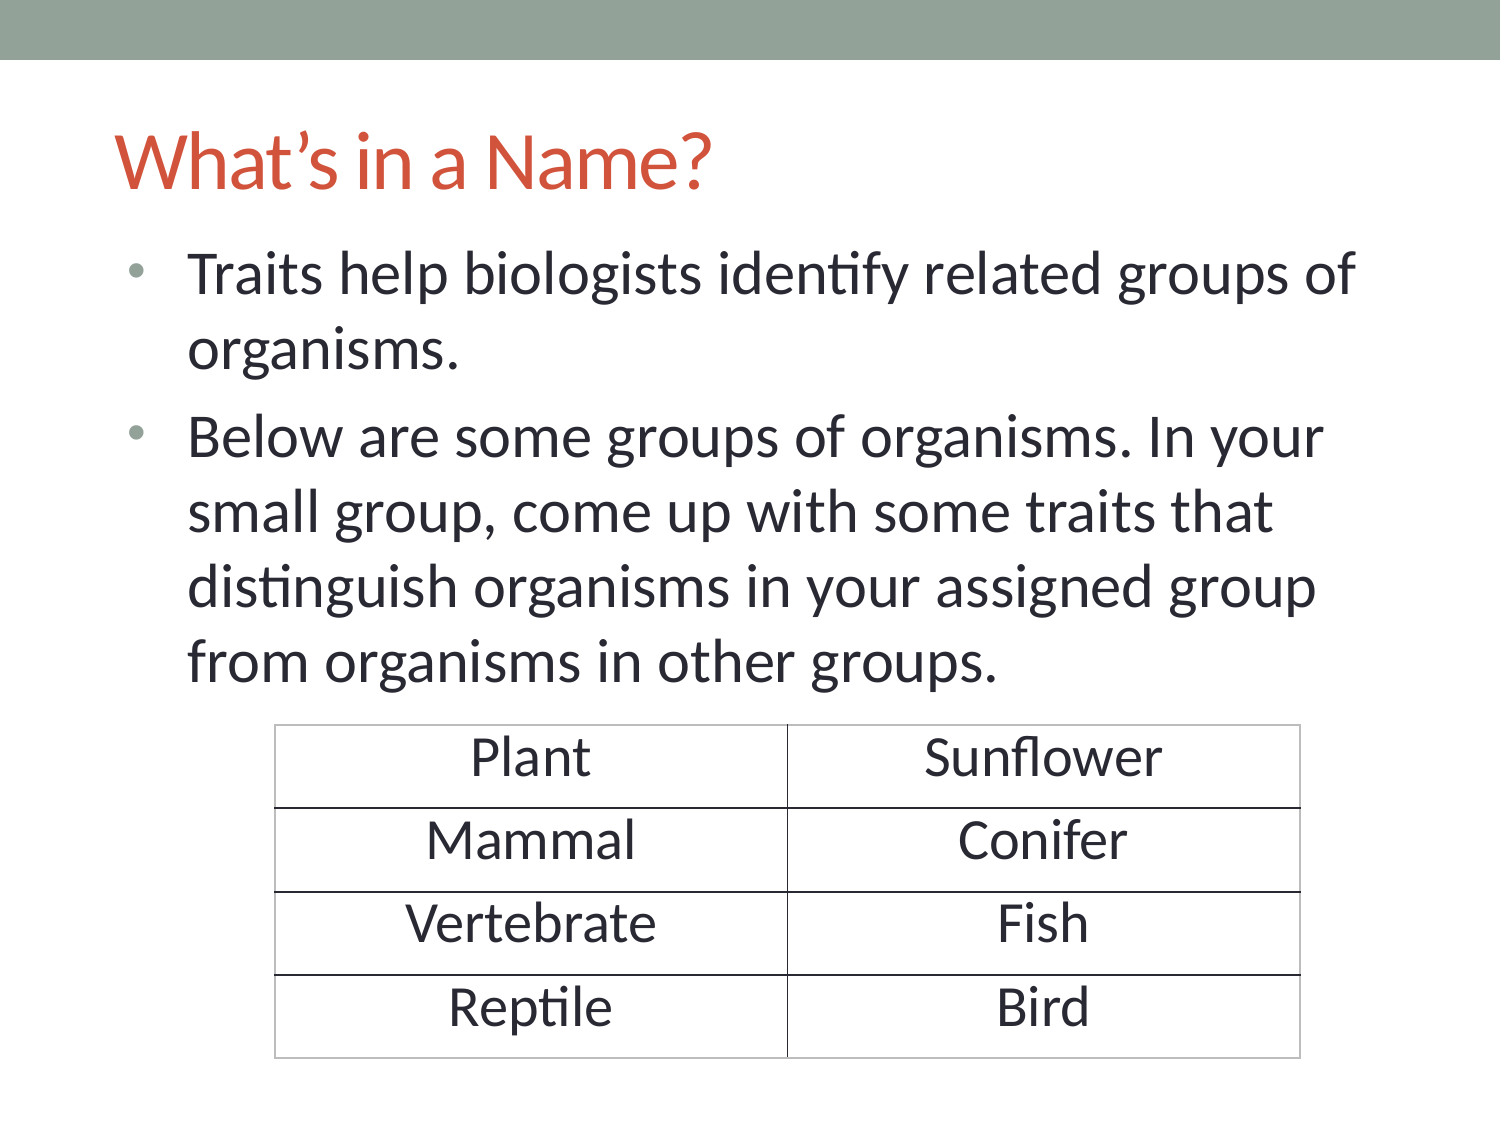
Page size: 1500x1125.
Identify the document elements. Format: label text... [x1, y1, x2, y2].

table_cell Fish [788, 893, 1299, 974]
table_cell Reptile [276, 976, 787, 1057]
table_cell Vertebrate [276, 893, 787, 974]
list Traits help biologists identify related groups of organisms. Below are some groups of organisms. In your small group, come up with some traits that distinguish organisms in your assigned group from organisms in other groups. [112, 224, 1435, 1025]
table_header Plant [276, 726, 787, 807]
table_cell Bird [788, 976, 1299, 1057]
table_cell Conifer [788, 809, 1299, 891]
table_cell Mammal [276, 809, 787, 891]
table_header Sunflower [788, 726, 1299, 807]
title What’s in a Name? [99, 75, 1425, 238]
